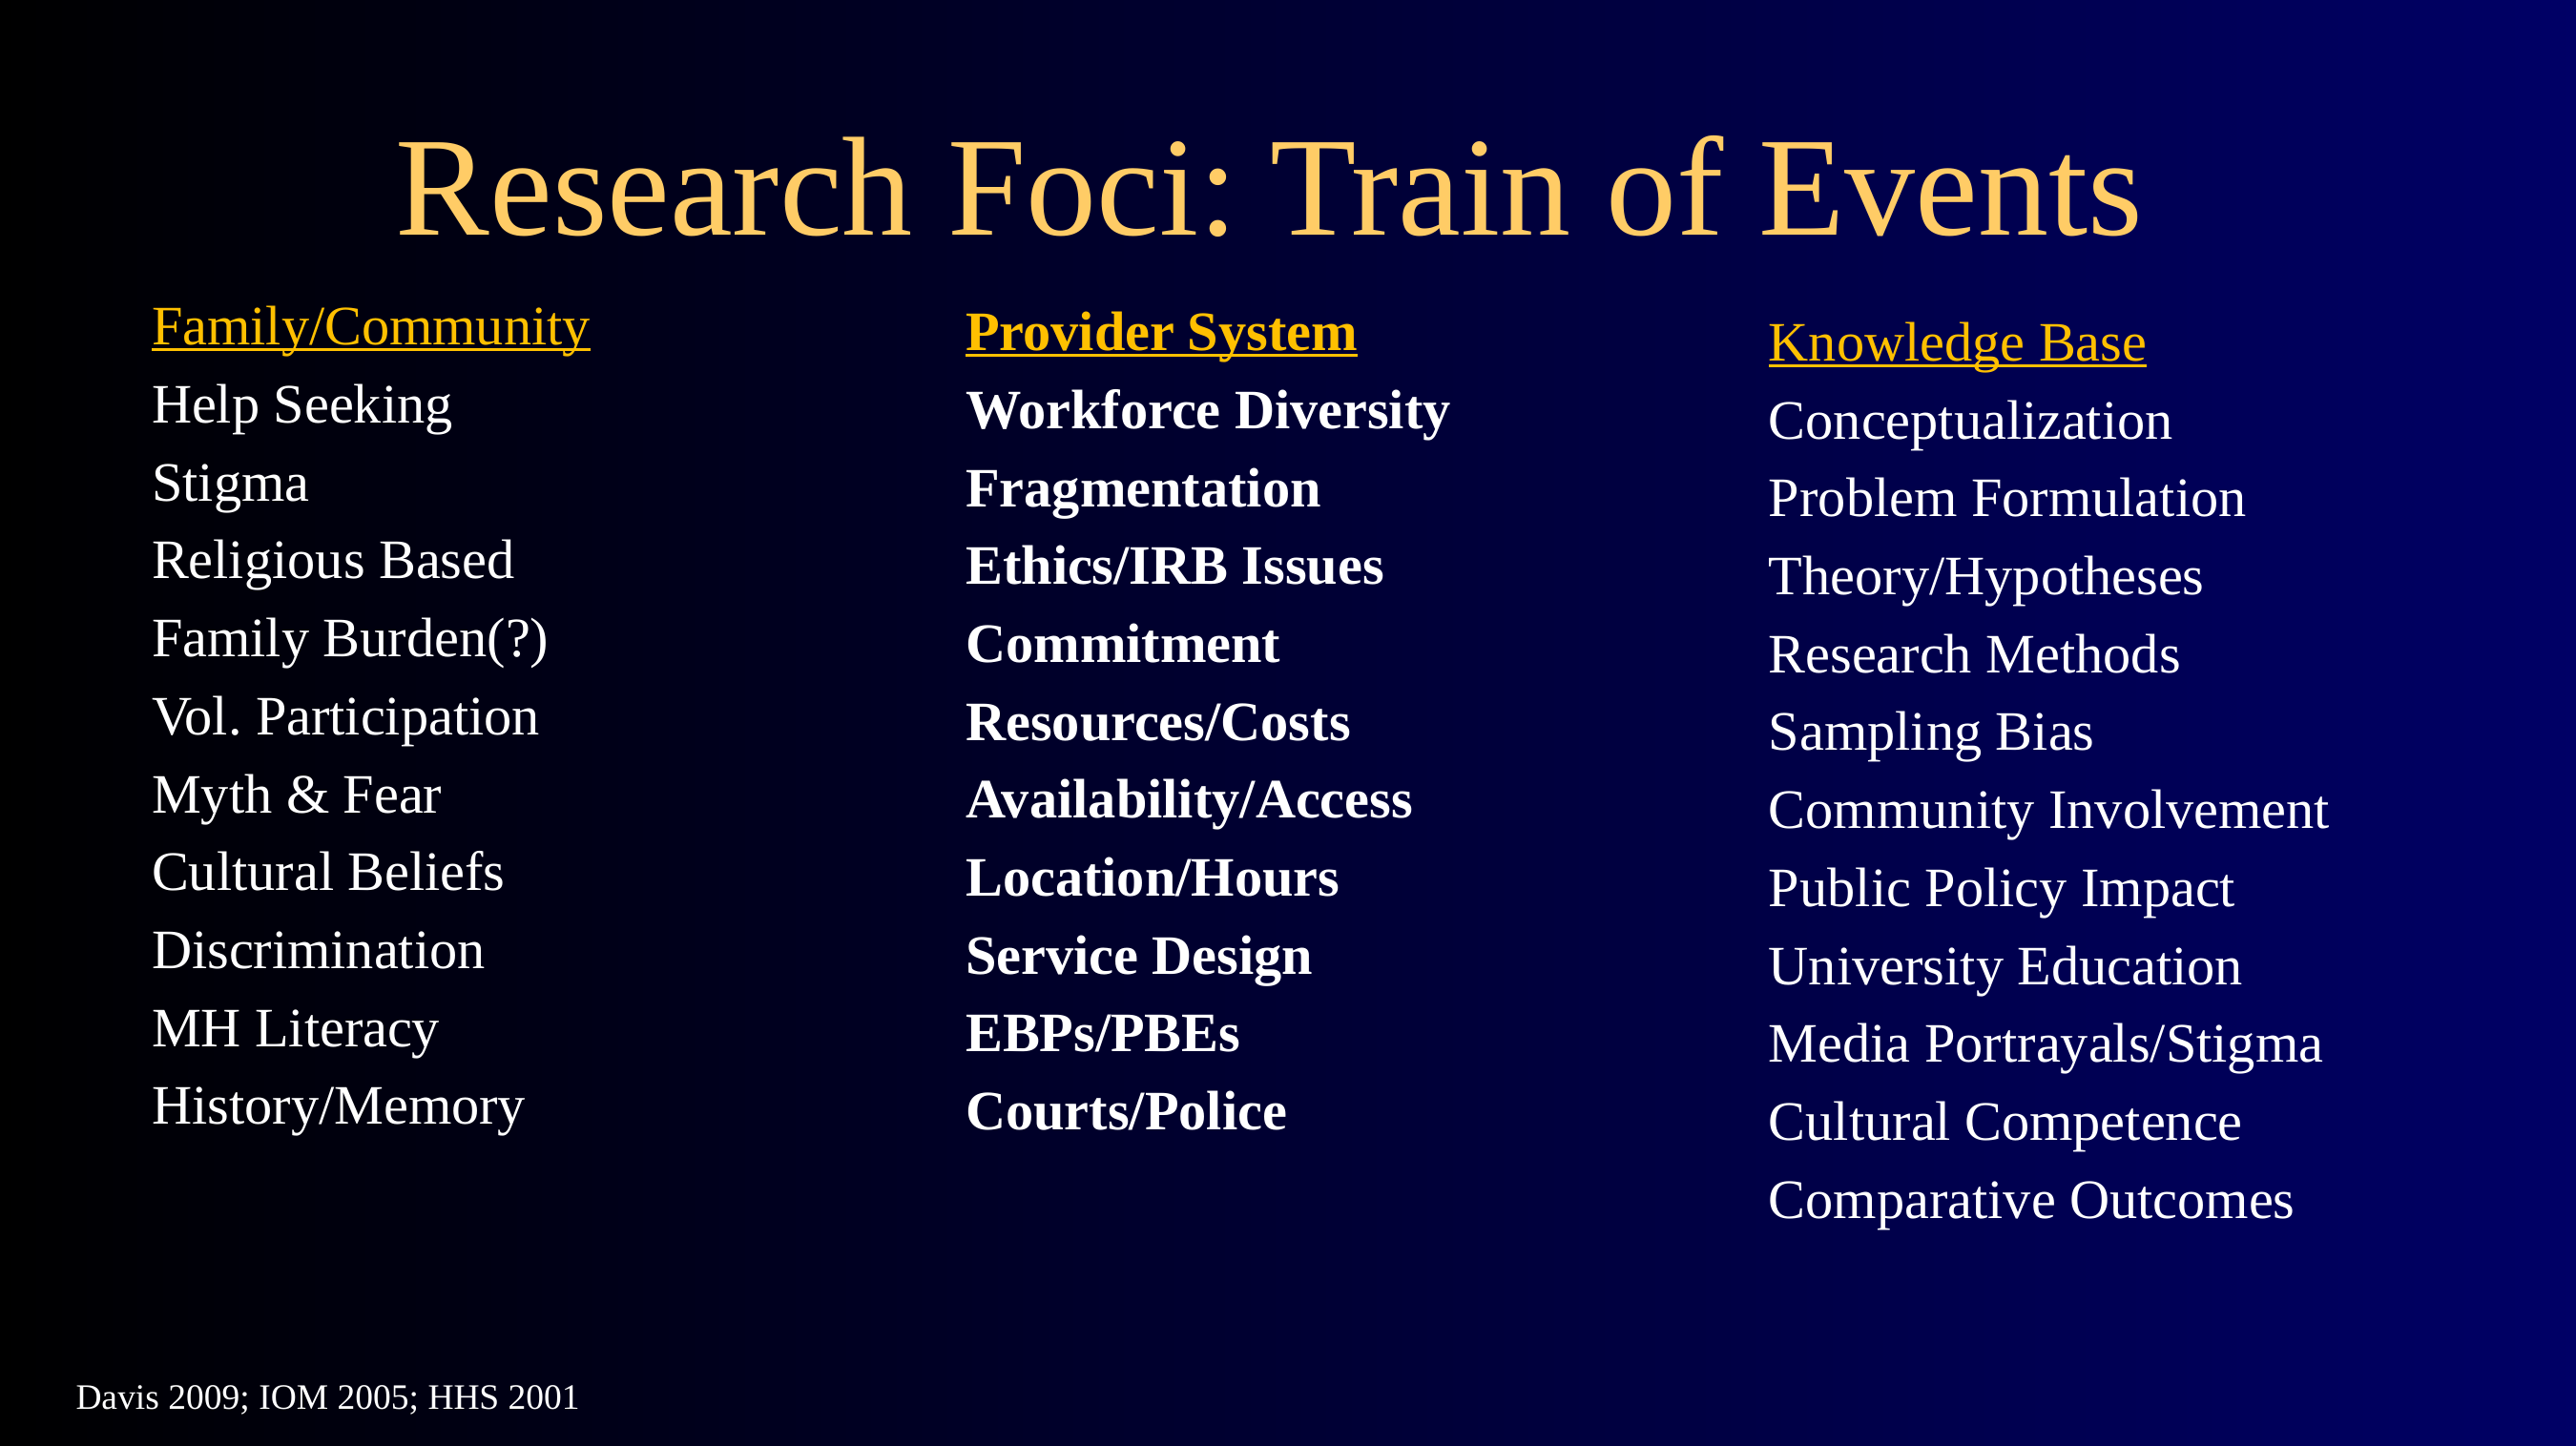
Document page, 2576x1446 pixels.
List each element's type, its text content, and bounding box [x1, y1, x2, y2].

title Research Foci: Train of Events [128, 57, 2448, 300]
text_box Davis 2009; IOM 2005; HHS 2001 [61, 1366, 741, 1424]
list Provider System Workforce Diversity Fragmentation Ethics/IRB Issues Commitment Resources/Costs Availability/Access Location/Hours Service Design EBPs/PBEs Courts/Police [942, 283, 1599, 1438]
list Family/Community Help Seeking Stigma Religious Based Family Burden(?) Vol. Participation Myth & Fear Cultural Beliefs Discrimination MH Literacy History/Memory [128, 278, 883, 1291]
list Knowledge Base Conceptualization Problem Formulation Theory/Hypotheses Research Methods Sampling Bias Community Involvement Public Policy Impact University Education Media Portrayals/Stigma Cultural Competence Comparative Outcomes [1745, 293, 2465, 1284]
